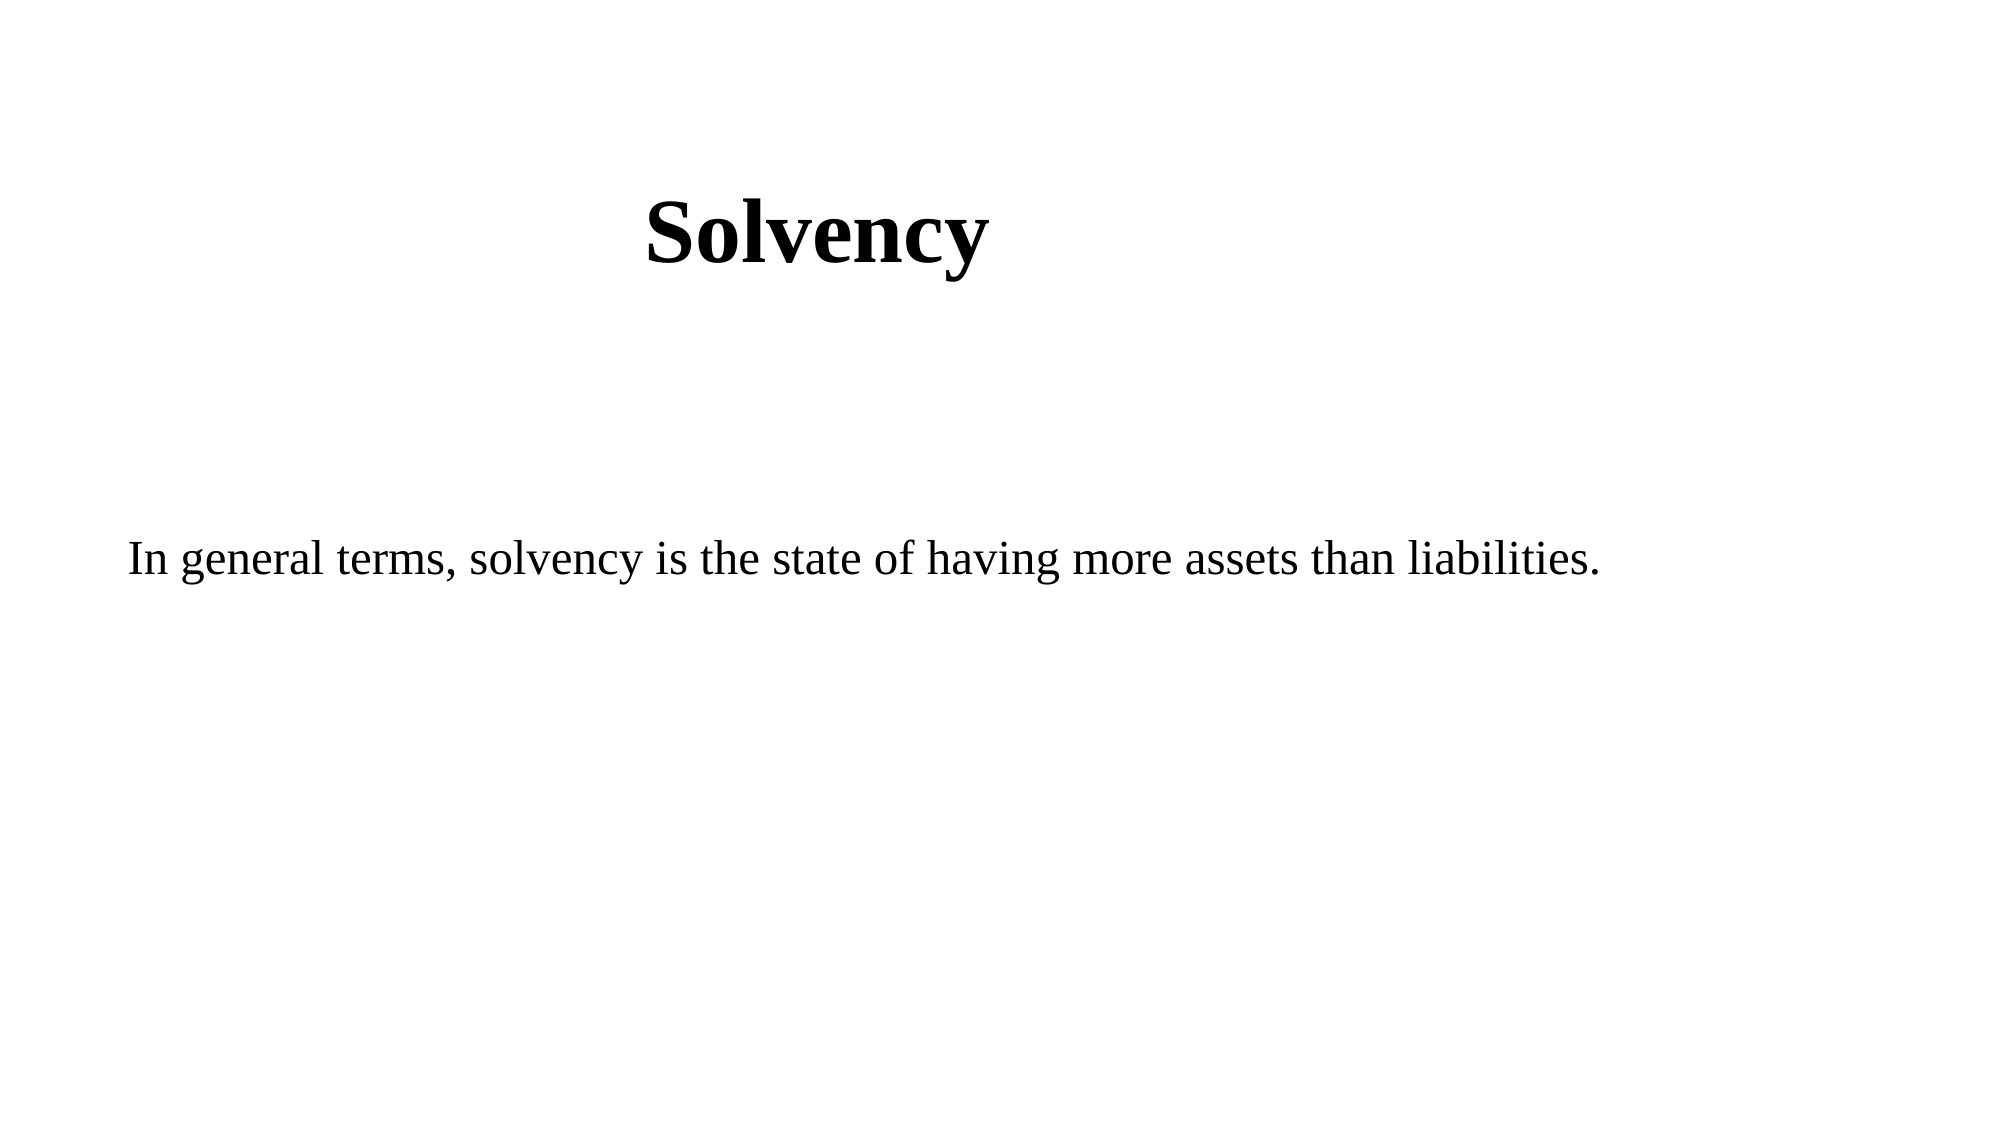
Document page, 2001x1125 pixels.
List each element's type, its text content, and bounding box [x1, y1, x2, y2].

title Solvency [112, 170, 1523, 295]
list In general terms, solvency is the state of having more assets than liabilities. [112, 488, 1899, 654]
